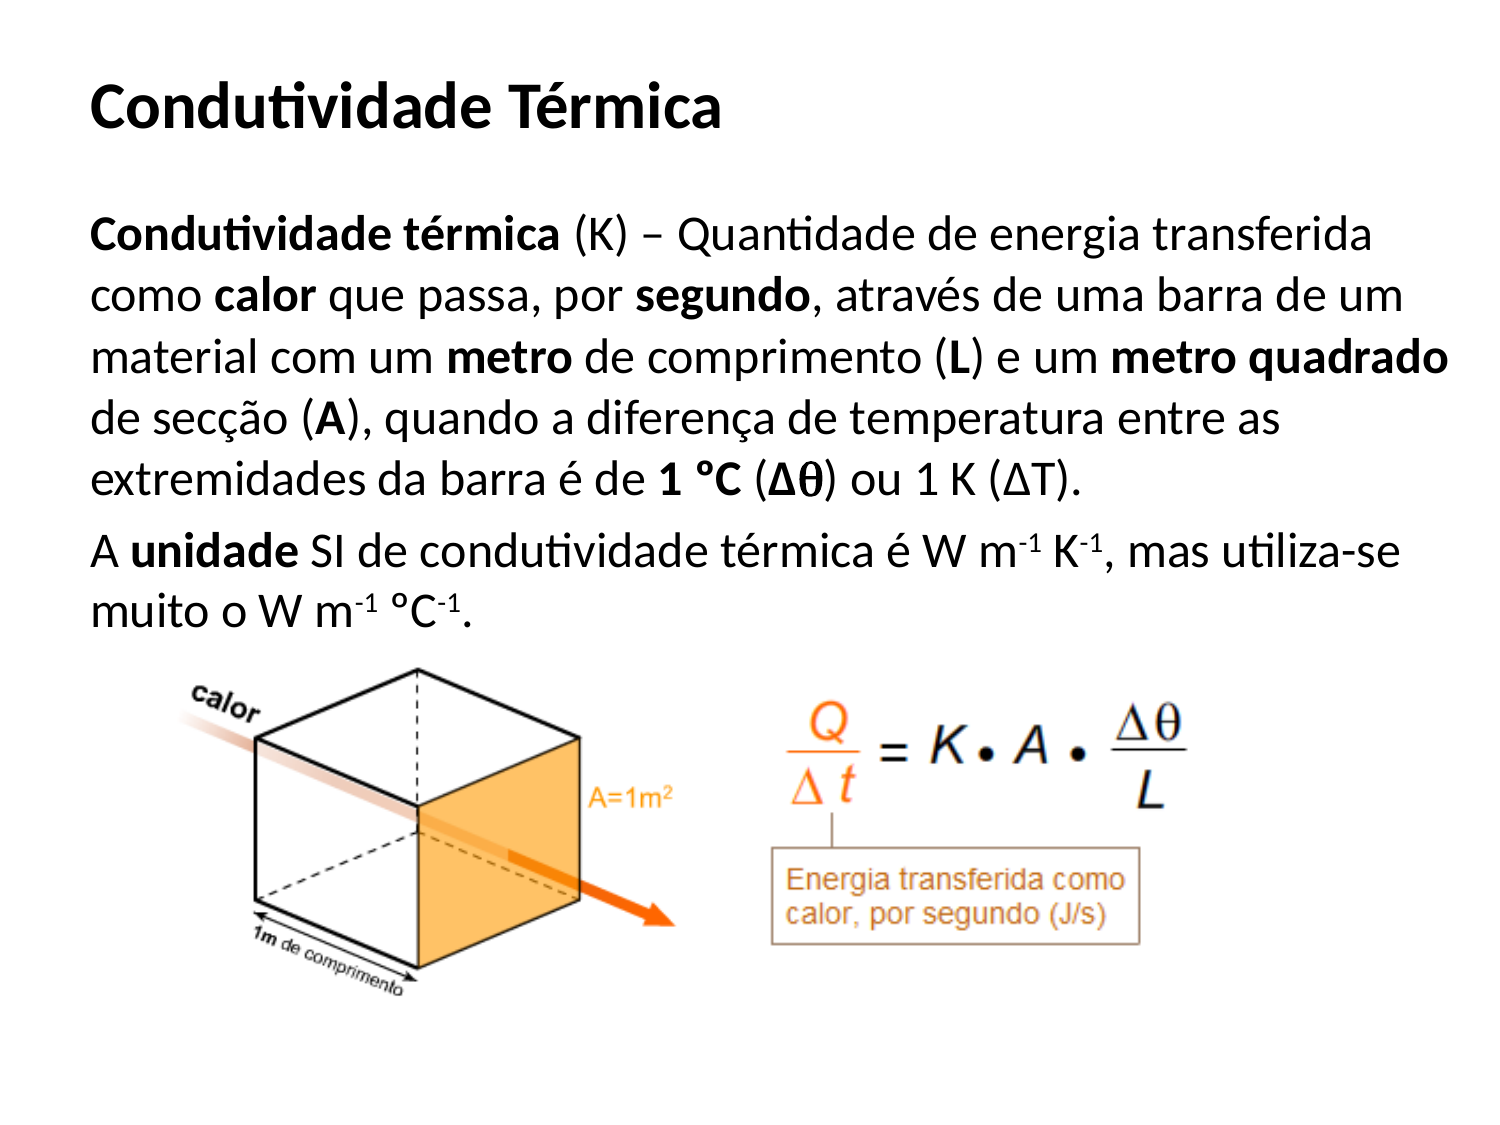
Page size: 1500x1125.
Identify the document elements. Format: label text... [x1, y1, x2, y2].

picture [761, 687, 1205, 965]
title Condutividade Térmica [75, 45, 1424, 184]
list Condutividade térmica (K) – Quantidade de energia transferida como calor que passa, por segundo, através de uma barra de um material com um metro de comprimento (L) e um metro quadrado de secção (A), quando a diferença de temperatura entre as extremidades da barra é de 1 ºC (∆) ou 1 K (∆T). A unidade SI de condutividade térmica é W m-1 K-1, mas utiliza-se muito o W m-1 ºC-1. [75, 184, 1471, 1004]
picture [170, 654, 694, 1012]
